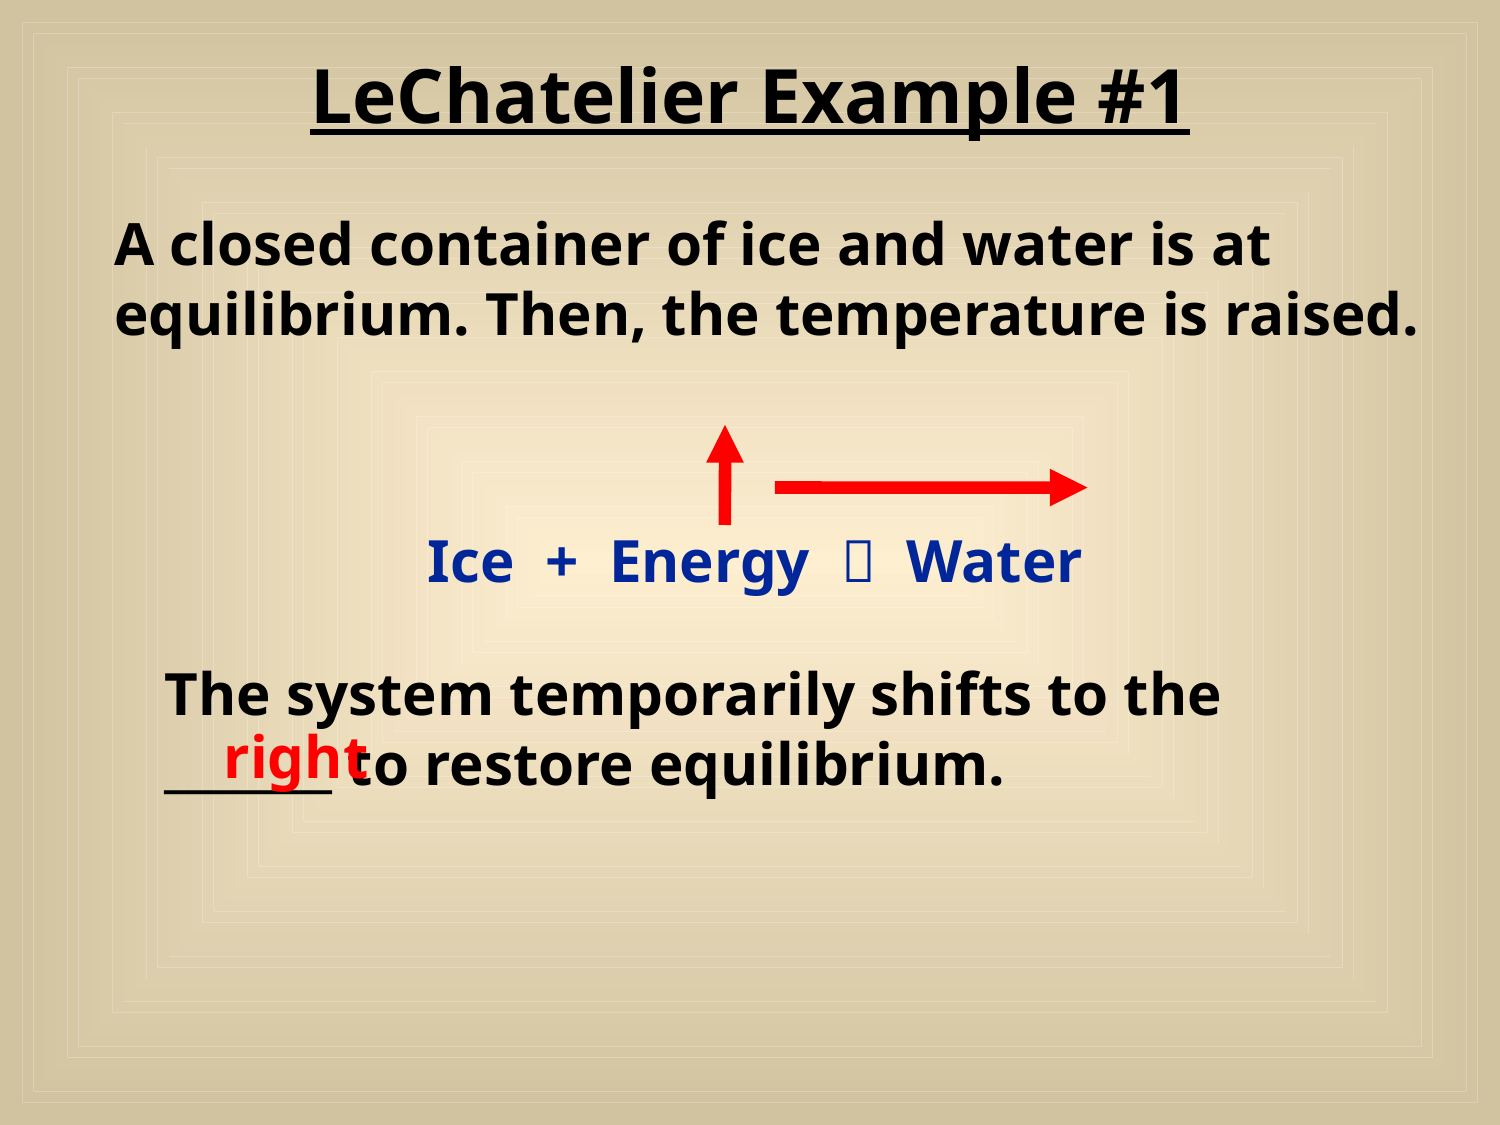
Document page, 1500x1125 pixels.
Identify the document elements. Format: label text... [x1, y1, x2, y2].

text_box Ice + Energy  Water [413, 516, 1099, 602]
text_box [774, 481, 1088, 494]
text_box right [208, 712, 383, 798]
title LeChatelier Example #1 [112, 0, 1388, 188]
text_box The system temporarily shifts to the _______ to restore equilibrium. [149, 649, 1413, 805]
text_box [718, 424, 732, 526]
text_box A closed container of ice and water is at equilibrium. Then, the temperature is raised. [99, 199, 1463, 355]
